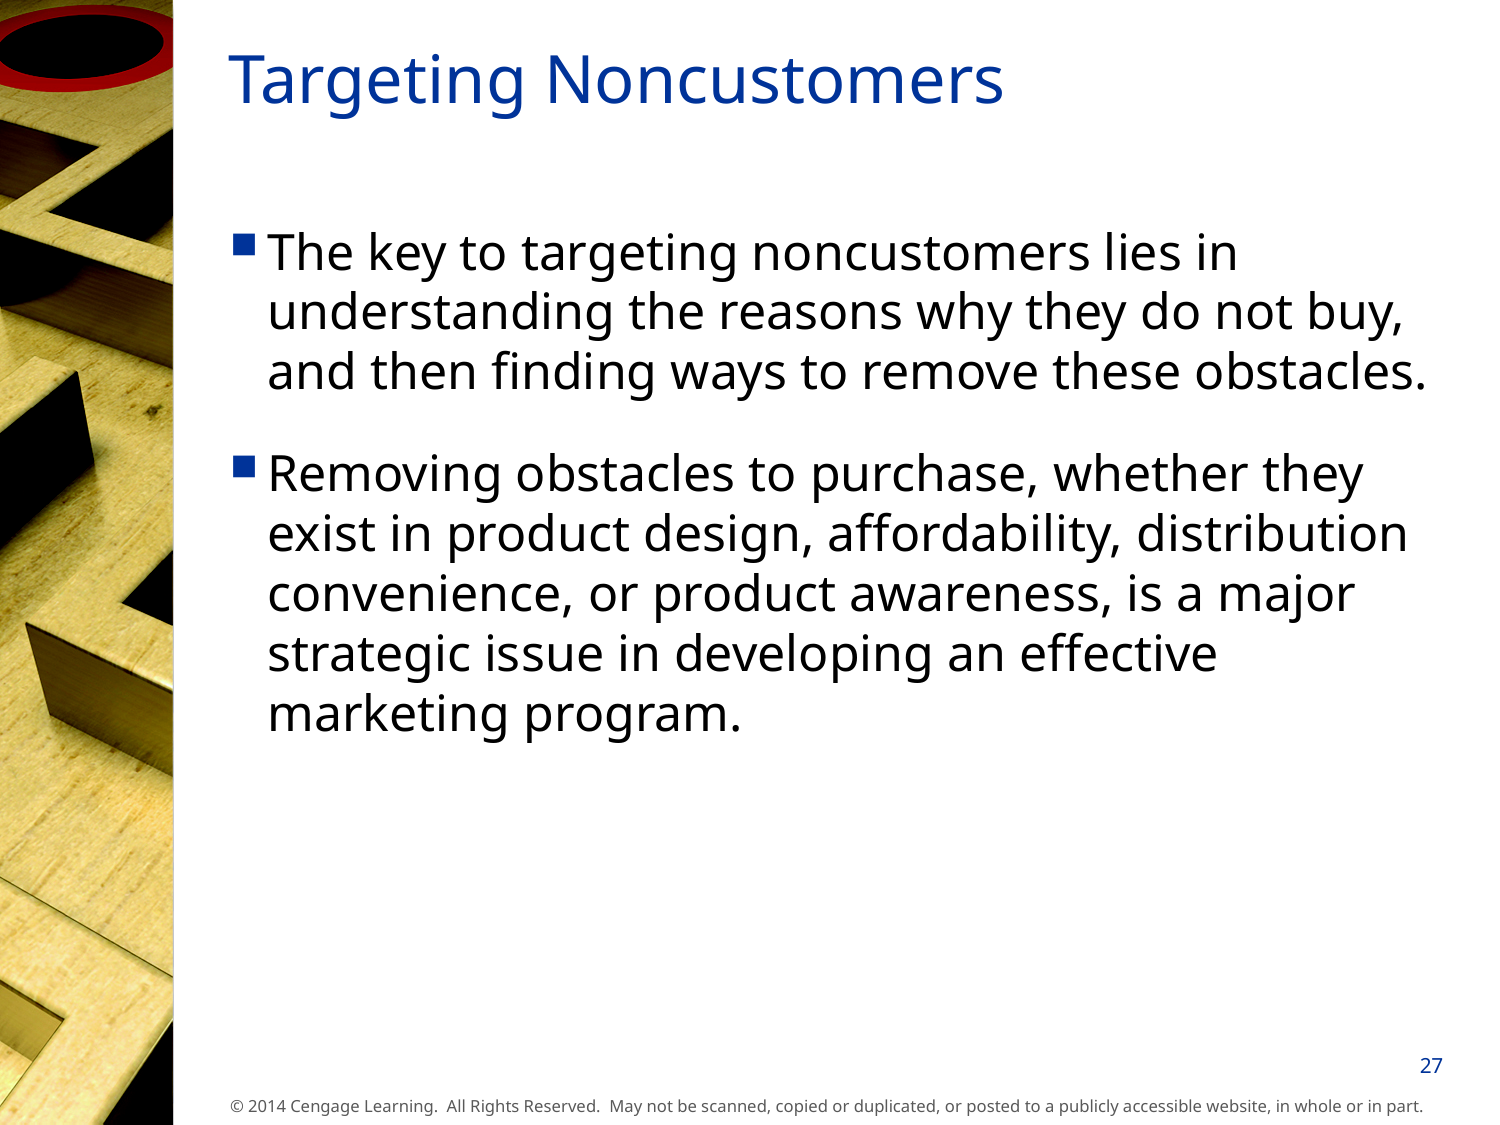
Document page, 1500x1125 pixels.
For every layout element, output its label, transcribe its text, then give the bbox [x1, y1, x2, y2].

slide_number 27 [1386, 1037, 1478, 1097]
list The key to targeting noncustomers lies in understanding the reasons why they do not buy, and then finding ways to remove these obstacles. Removing obstacles to purchase, whether they exist in product design, affordability, distribution convenience, or product awareness, is a major strategic issue in developing an effective marketing program. [215, 212, 1478, 981]
picture [0, 0, 174, 1125]
title Targeting Noncustomers [213, 29, 1454, 213]
